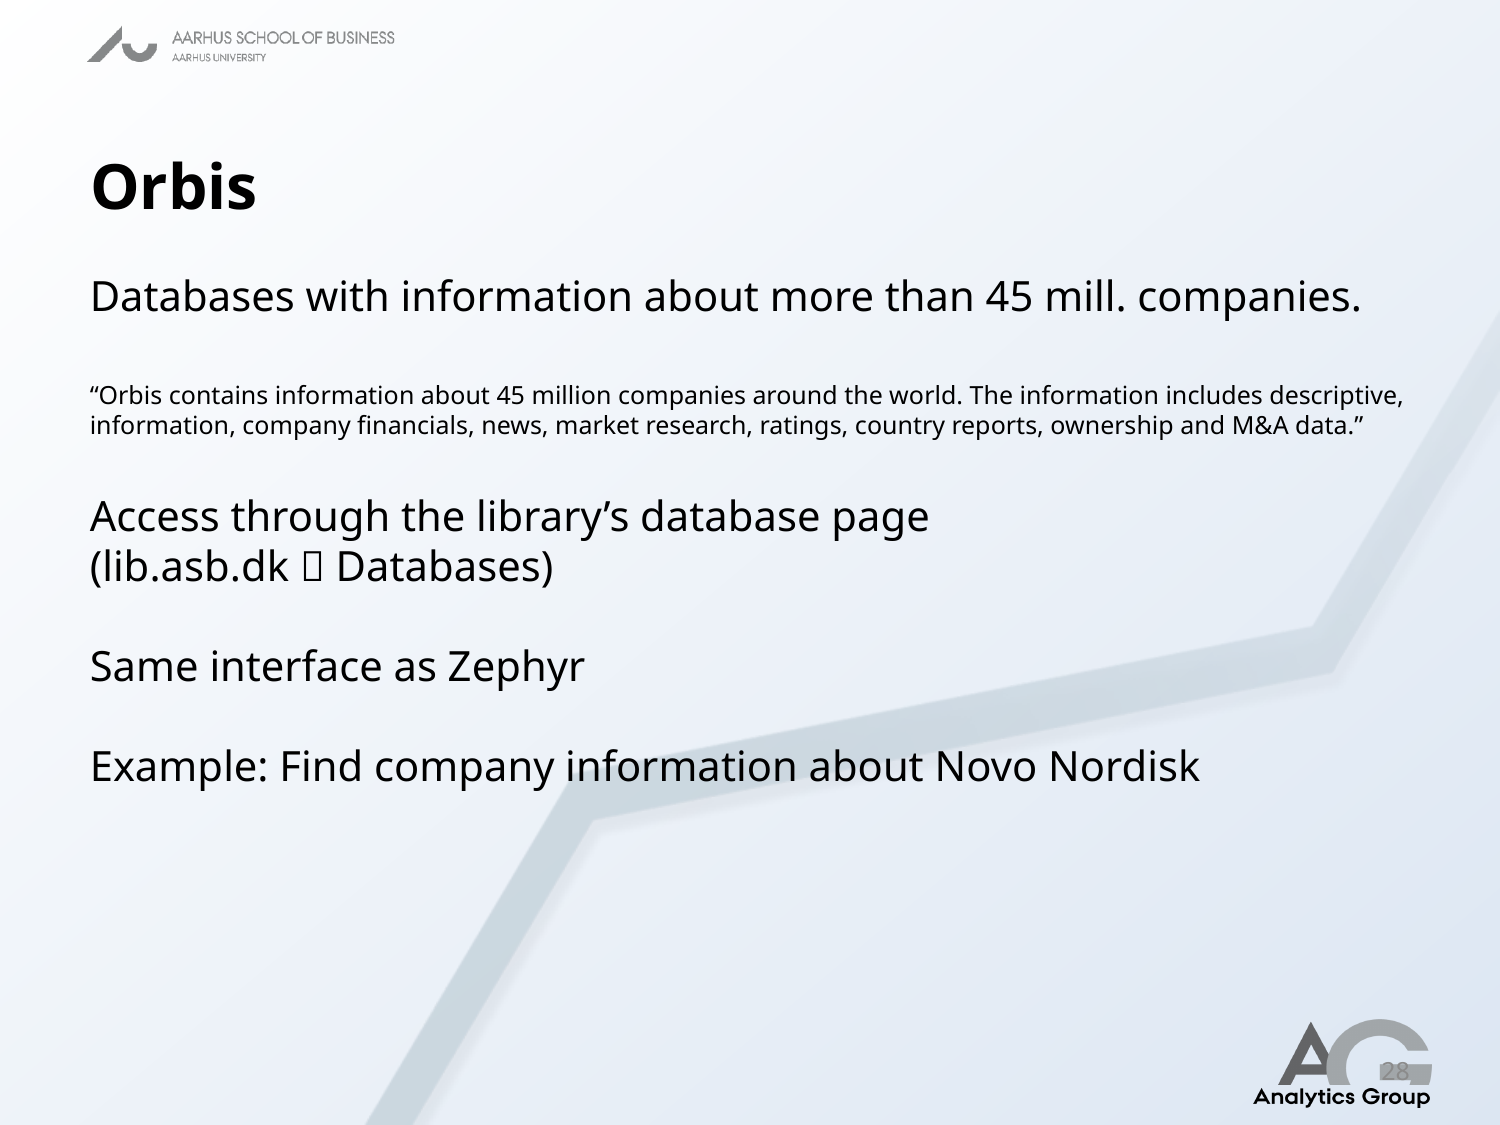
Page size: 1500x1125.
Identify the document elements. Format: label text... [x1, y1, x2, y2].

picture [82, 23, 399, 66]
title Orbis [75, 137, 1425, 233]
text_box [70, 246, 1421, 989]
slide_number 28 [1074, 1042, 1425, 1103]
text_box Databases with information about more than 45 mill. companies. “Orbis contains information about 45 million companies around the world. The information includes descriptive, information, company financials, news, market research, ratings, country reports, ownership and M&A data.” Access through the library’s database page (lib.asb.dk  Databases) Same interface as Zephyr Example: Find company information about Novo Nordisk [74, 262, 1425, 1005]
